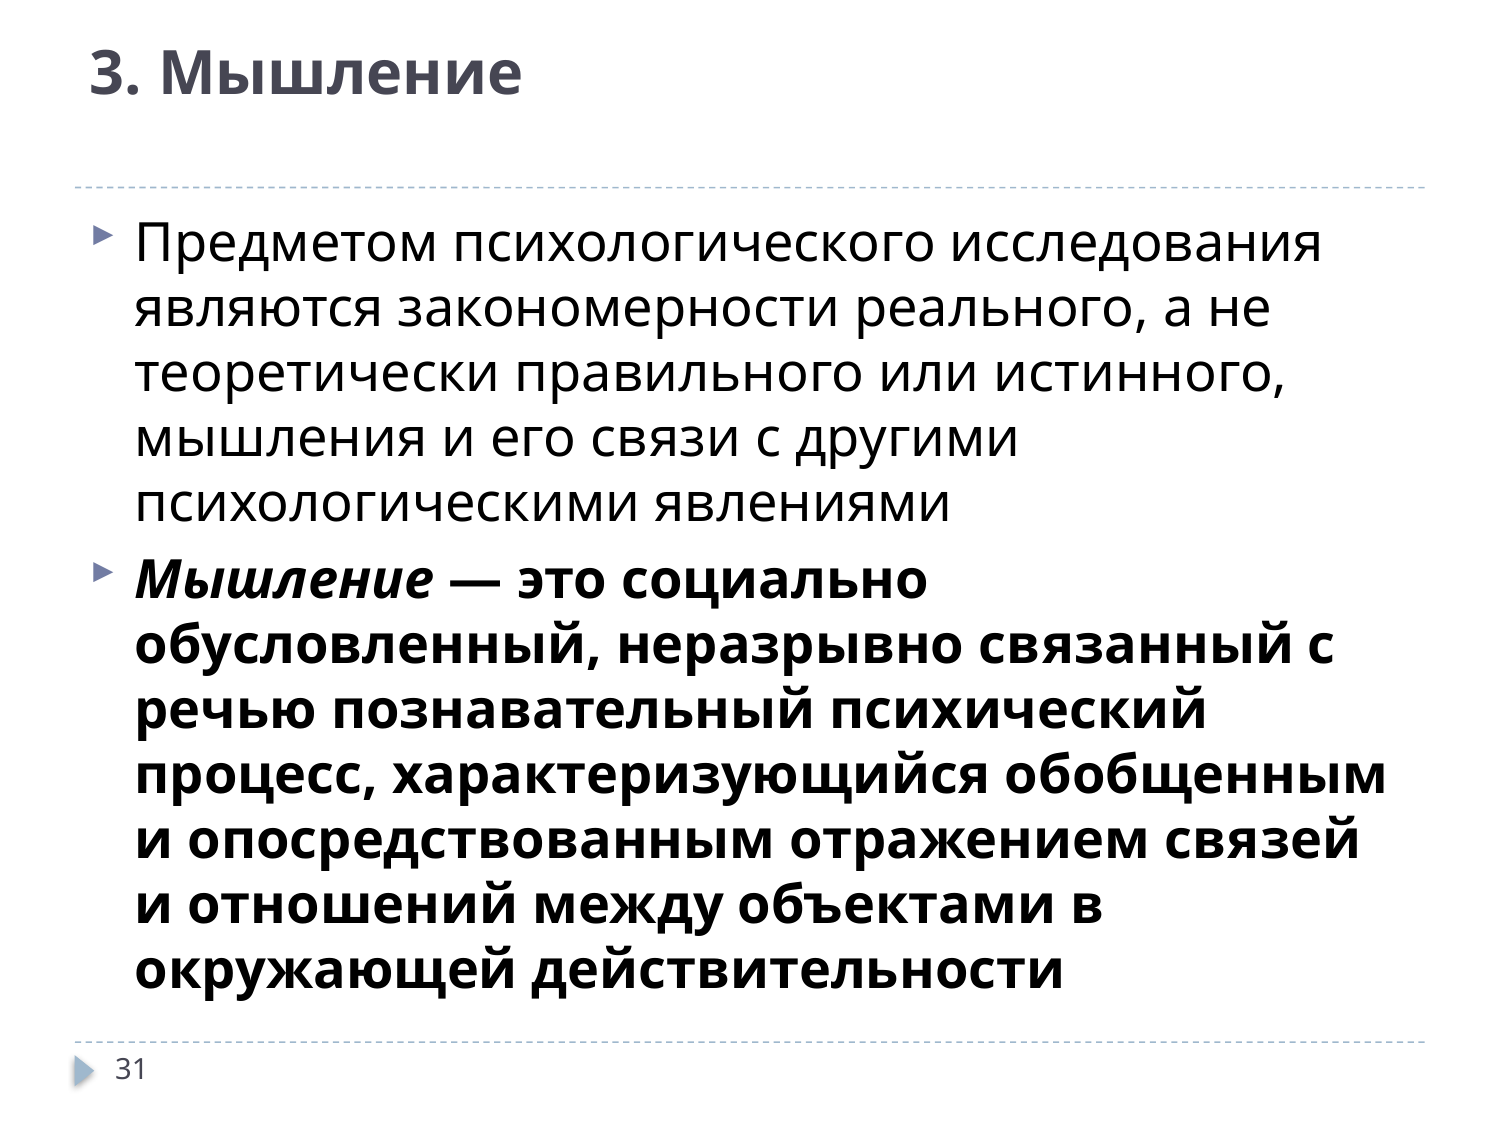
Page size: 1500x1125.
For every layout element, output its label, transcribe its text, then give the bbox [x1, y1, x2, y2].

title 3. Мышление [75, 24, 1425, 188]
list Предметом психологического исследования являются закономерности реального, а не теоретически правильного или истинного, мышления и его связи с другими психологическими явлениями Мышление — это социально обусловленный, неразрывно связанный с речью познавательный психический процесс, характеризующийся обобщенным и опосредствованным отражением связей и отношений между объектами в окружающей действительности [75, 200, 1425, 1010]
slide_number 31 [100, 1042, 426, 1103]
